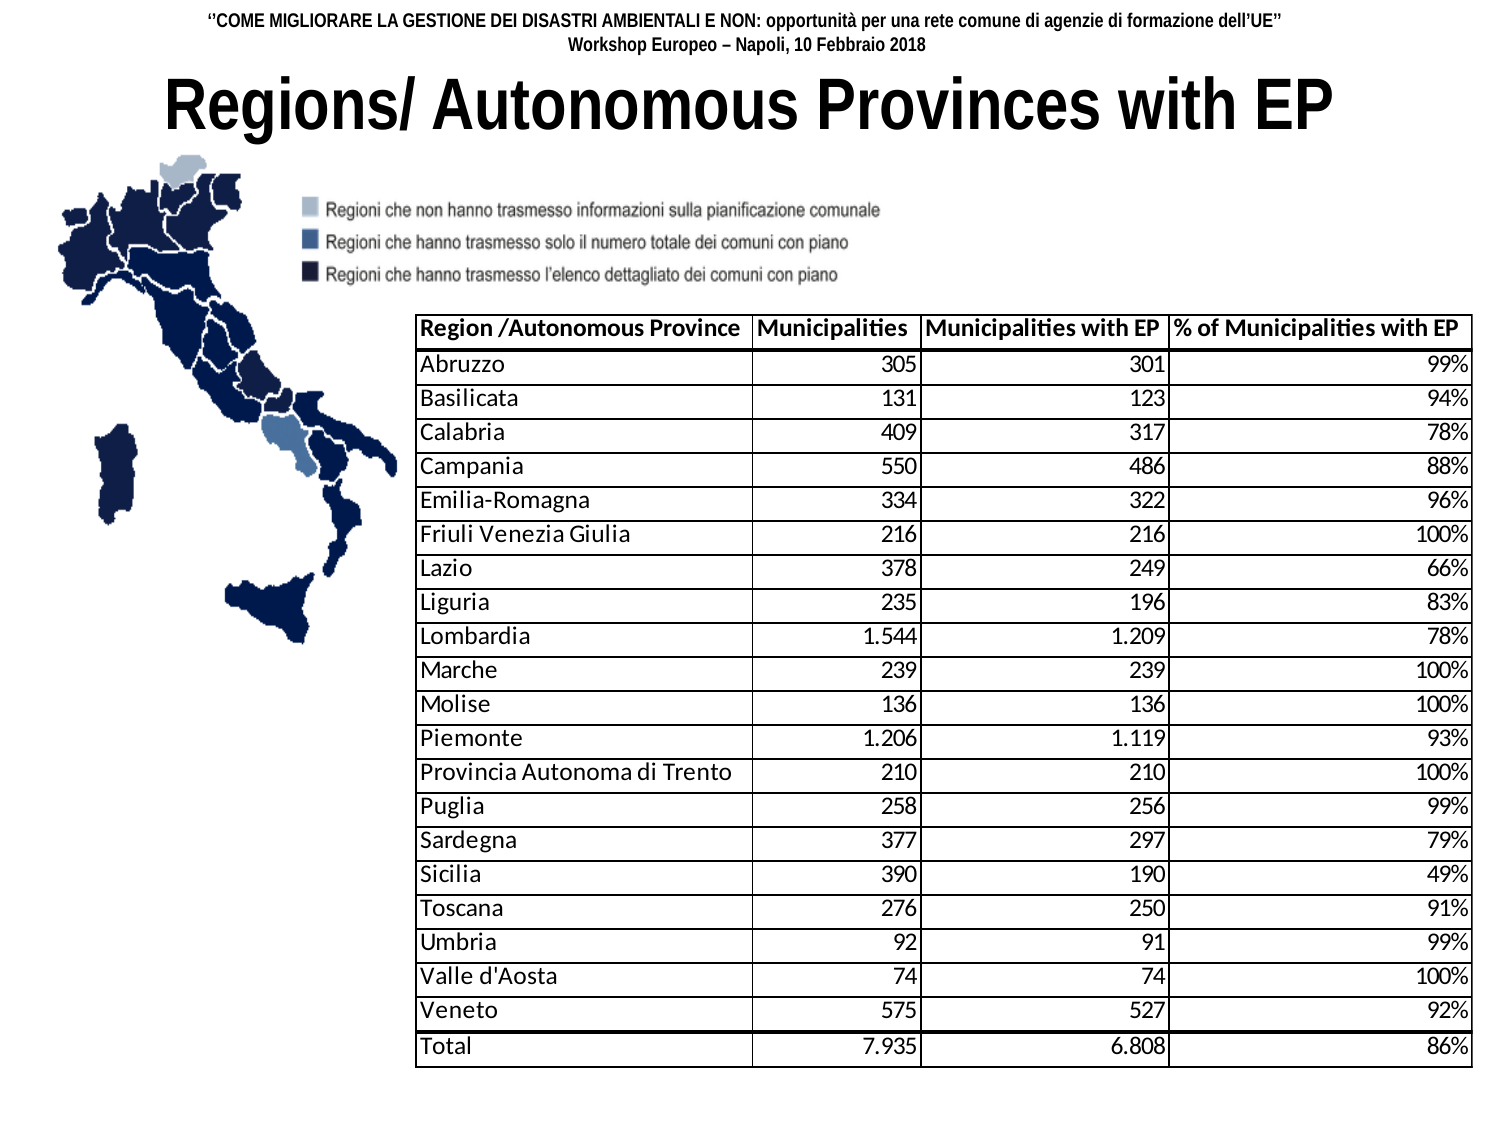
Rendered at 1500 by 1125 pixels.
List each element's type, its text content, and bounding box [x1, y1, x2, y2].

text_box ‘’COME MIGLIORARE LA GESTIONE DEI DISASTRI AMBIENTALI E NON: opportunità per una rete comune di agenzie di formazione dell’UE’’ Workshop Europeo – Napoli, 10 Febbraio 2018 [0, 0, 1500, 63]
text_box Regions/ Autonomous Provinces with EP [76, 63, 1425, 169]
picture [414, 314, 1475, 1070]
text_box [40, 99, 892, 680]
